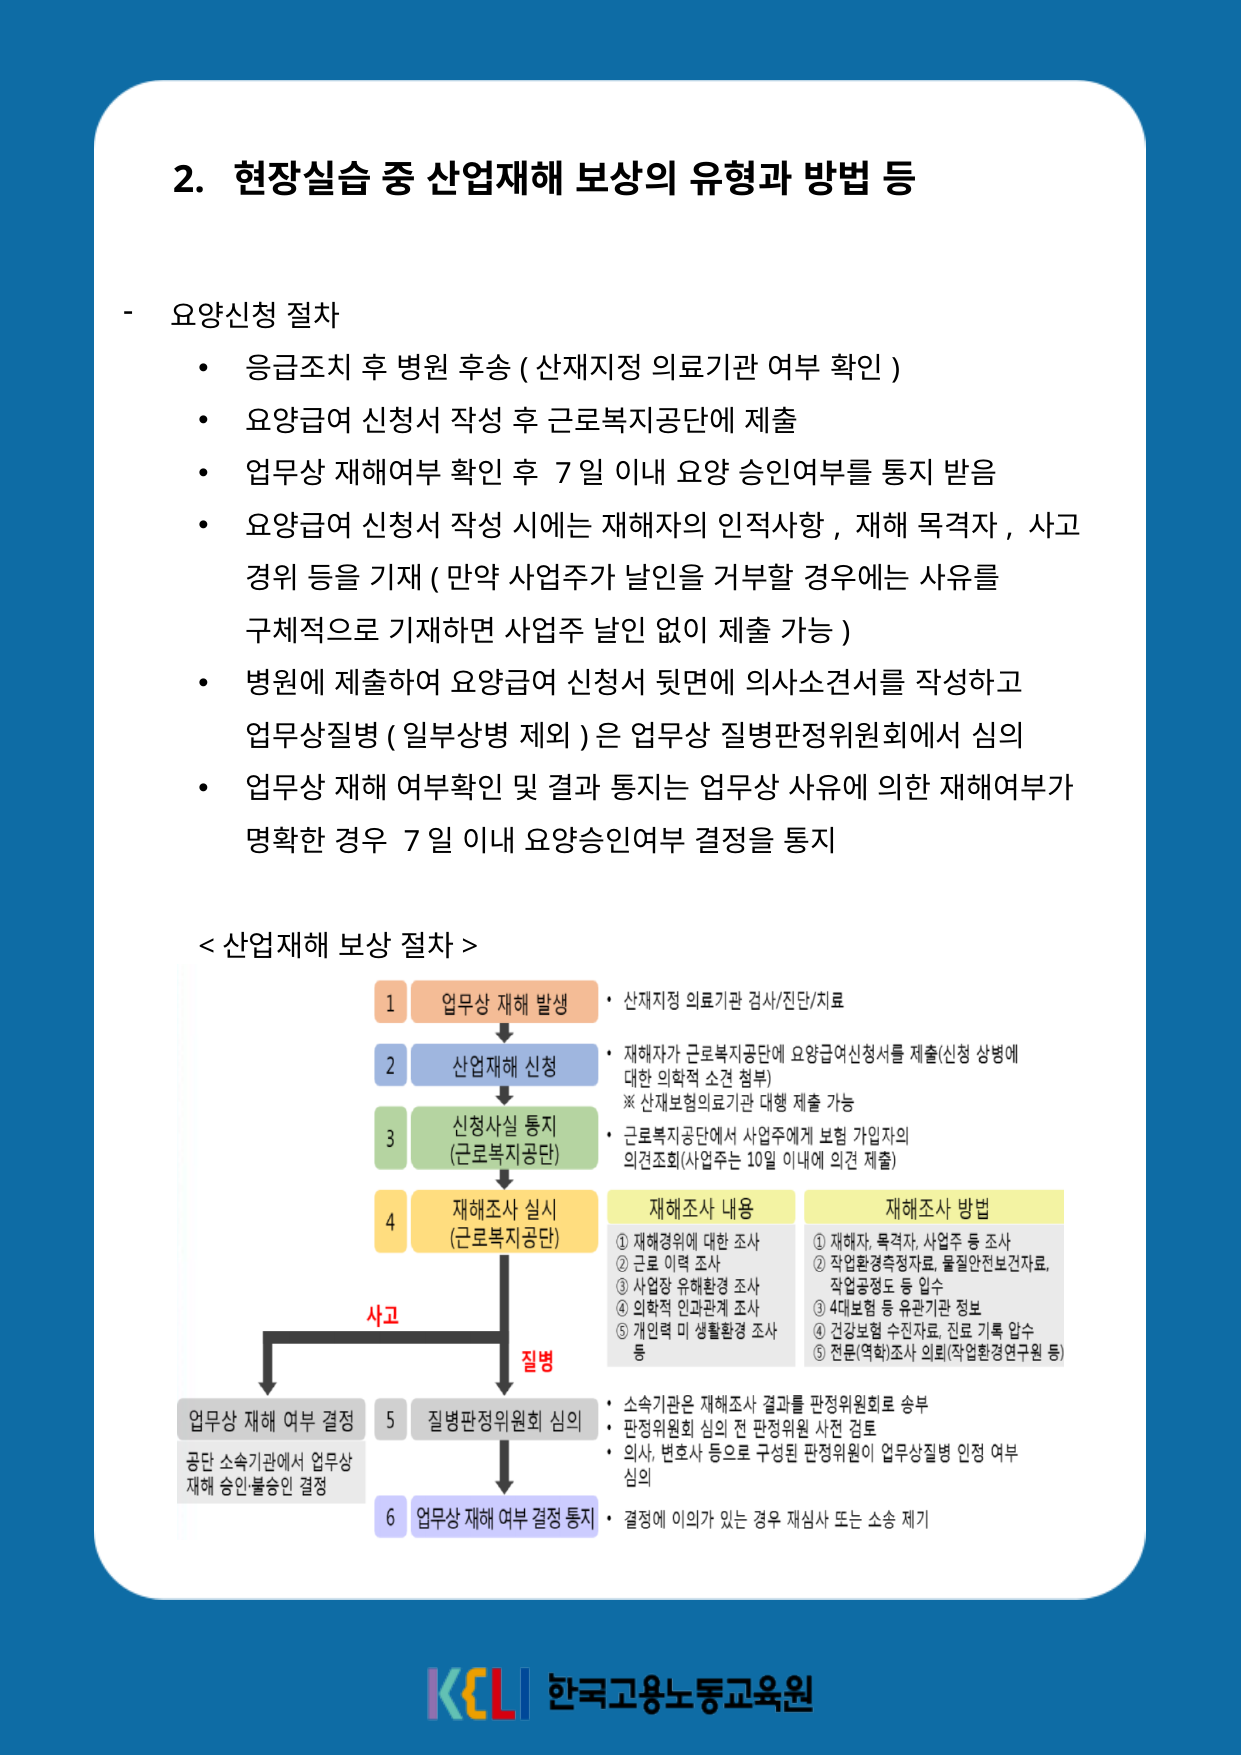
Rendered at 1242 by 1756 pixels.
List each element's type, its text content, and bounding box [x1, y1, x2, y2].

picture [0, 0, 1241, 1755]
text_box 요양신청 절차 응급조치 후 병원 후송(산재지정 의료기관 여부 확인) 요양급여 신청서 작성 후 근로복지공단에 제출 업무상 재해여부 확인 후 7일 이내 요양 승인여부를 통지 받음 요양급여 신청서 작성 시에는 재해자의 인적사항, 재해 목격자, 사고 경위 등을 기재(만약 사업주가 날인을 거부할 경우에는 사유를 구체적으로 기재하면 사업주 날인 없이 제출 가능) 병원에 제출하여 요양급여 신청서 뒷면에 의사소견서를 작성하고 업무상질병(일부상병 제외)은 업무상 질병판정위원회에서 심의 업무상 재해 여부확인 및 결과 통지는 업무상 사유에 의한 재해여부가 명확한 경우 7일 이내 요양승인여부 결정을 통지 <산업재해 보상 절차> [95, 277, 1096, 963]
text_box 2. 현장실습 중 산업재해 보상의 유형과 방법 등 [170, 152, 1144, 200]
